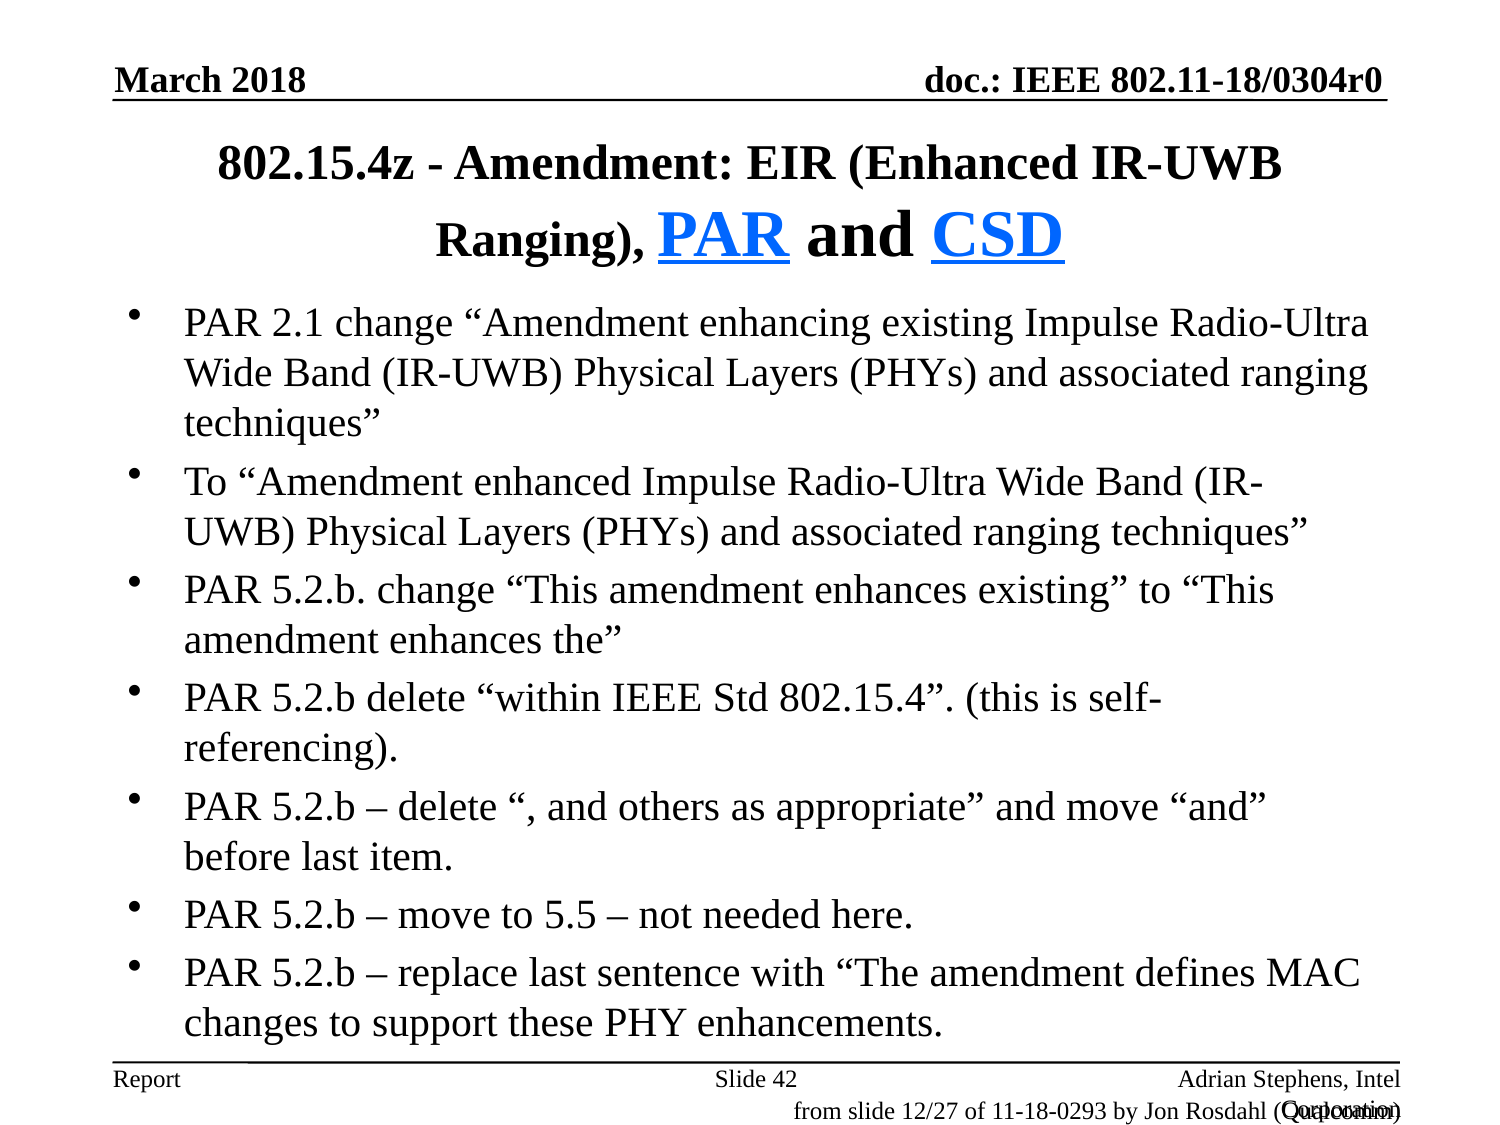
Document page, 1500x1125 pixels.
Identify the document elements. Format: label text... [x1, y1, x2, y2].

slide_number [114, 54, 374, 101]
slide_number Slide 42 [711, 1061, 801, 1093]
list PAR 2.1 change “Amendment enhancing existing Impulse Radio-Ultra Wide Band (IR-UWB) Physical Layers (PHYs) and associated ranging techniques” To “Amendment enhanced Impulse Radio-Ultra Wide Band (IR-UWB) Physical Layers (PHYs) and associated ranging techniques” PAR 5.2.b. change “This amendment enhances existing” to “This amendment enhances the” PAR 5.2.b delete “within IEEE Std 802.15.4”. (this is self-referencing). PAR 5.2.b – delete “, and others as appropriate” and move “and” before last item. PAR 5.2.b – move to 5.5 – not needed here. PAR 5.2.b – replace last sentence with “The amendment defines MAC changes to support these PHY enhancements. [112, 287, 1388, 869]
title 802.15.4z - Amendment: EIR (Enhanced IR-UWB Ranging), PAR and CSD [112, 112, 1388, 287]
text_box from slide 12/27 of 11-18-0293 by Jon Rosdahl (Qualcomm) [343, 1087, 1417, 1125]
footer Adrian Stephens, Intel Corporation [1141, 1061, 1402, 1087]
